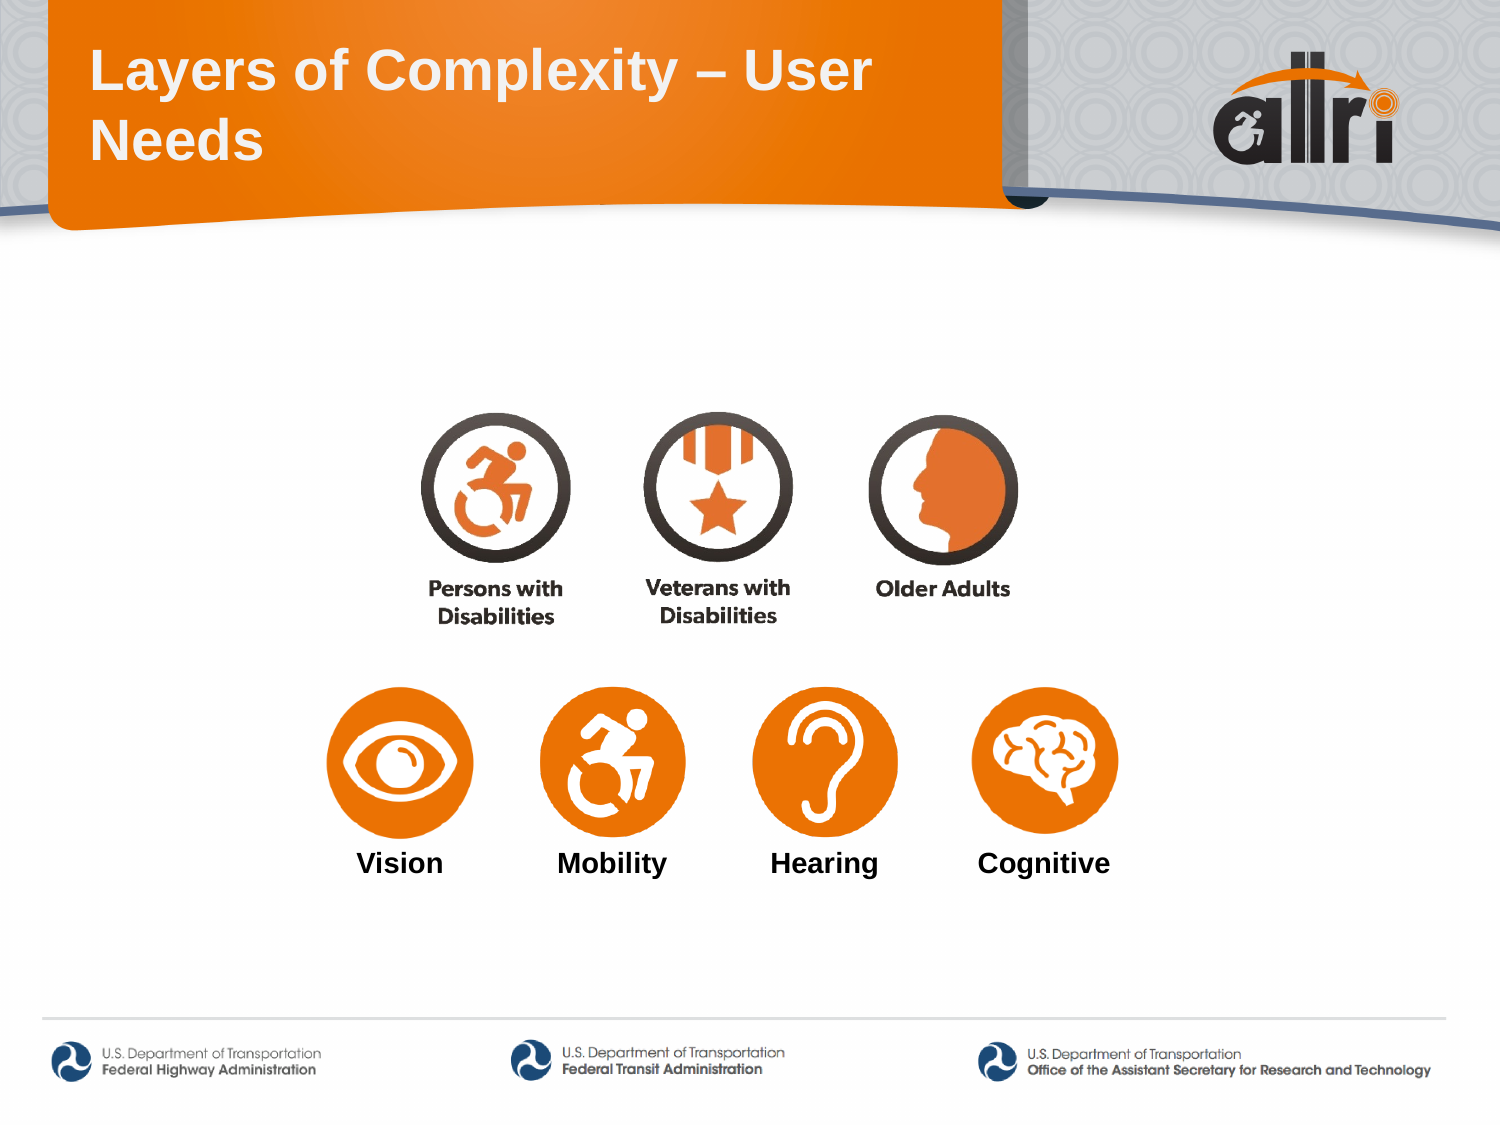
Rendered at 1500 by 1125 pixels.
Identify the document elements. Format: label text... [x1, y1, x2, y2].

title Layers of Complexity – User Needs [75, 24, 975, 163]
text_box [749, 684, 901, 888]
picture [0, 0, 1500, 1125]
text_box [537, 684, 688, 888]
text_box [324, 684, 476, 888]
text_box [962, 684, 1127, 888]
